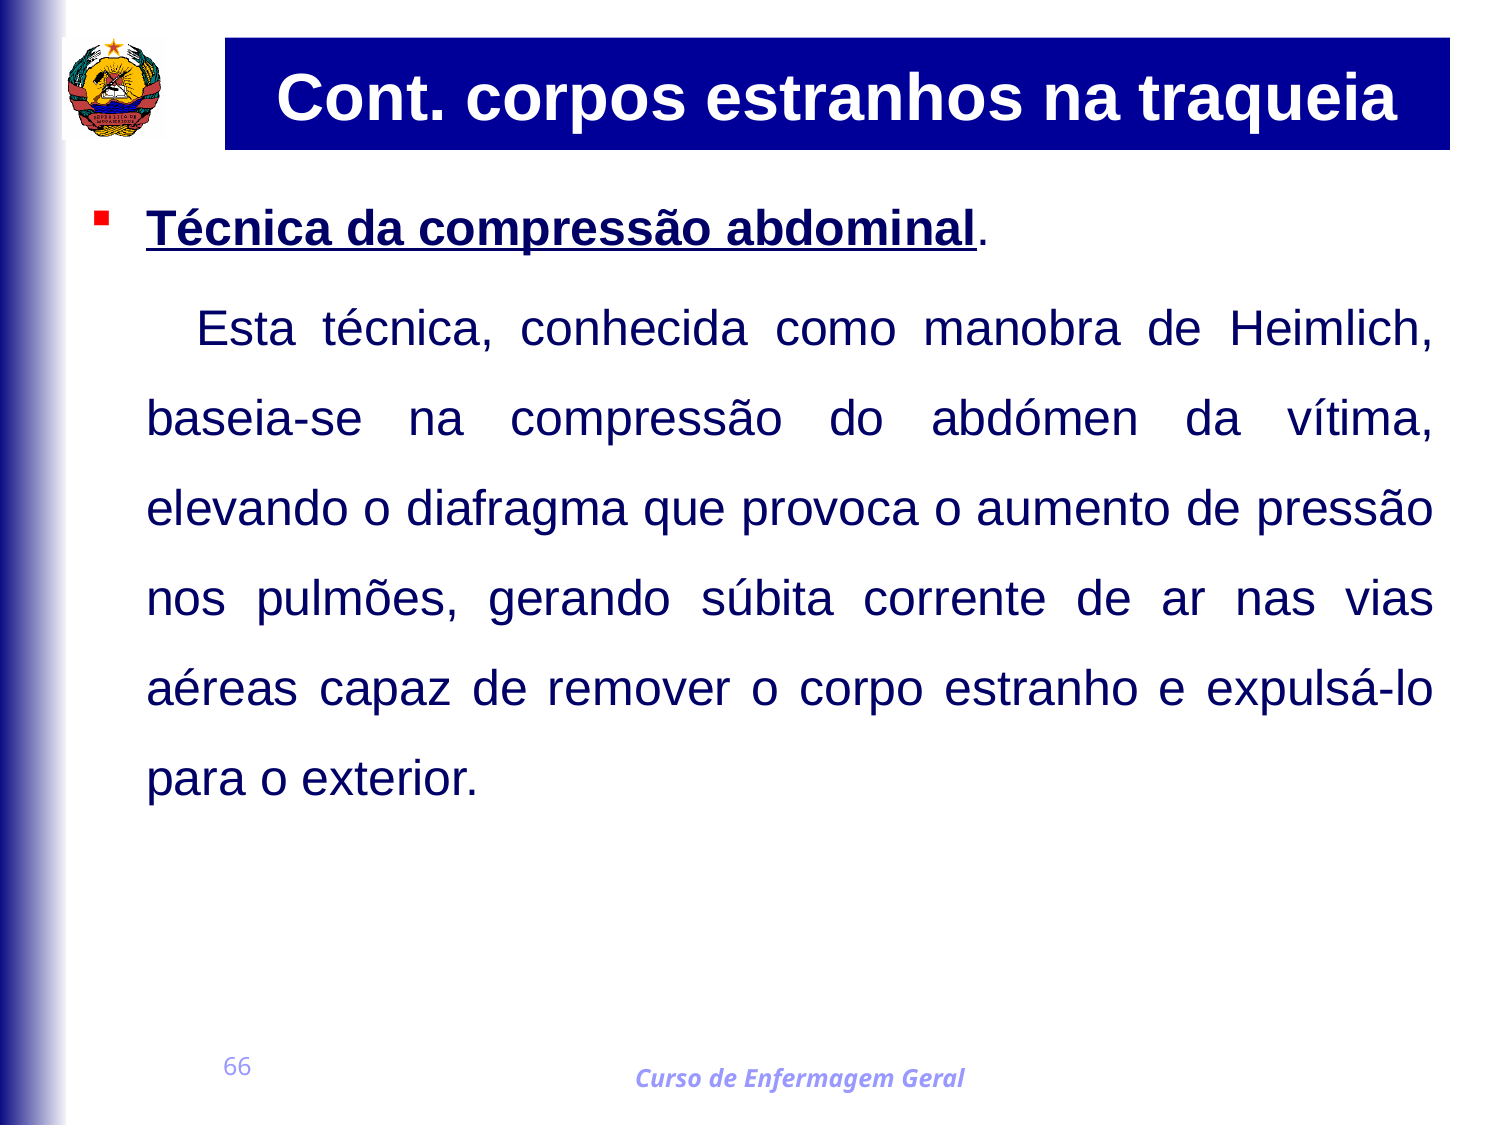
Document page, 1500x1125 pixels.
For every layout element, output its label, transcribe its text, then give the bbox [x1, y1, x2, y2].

list Técnica da compressão abdominal. Esta técnica, conhecida como manobra de Heimlich, baseia-se na compressão do abdómen da vítima, elevando o diafragma que provoca o aumento de pressão nos pulmões, gerando súbita corrente de ar nas vias aéreas capaz de remover o corpo estranho e expulsá-lo para o exterior. [74, 187, 1451, 813]
footer Curso de Enfermagem Geral [499, 1049, 1101, 1101]
slide_number 66 [62, 1037, 413, 1098]
title Cont. corpos estranhos na traqueia [224, 37, 1451, 151]
